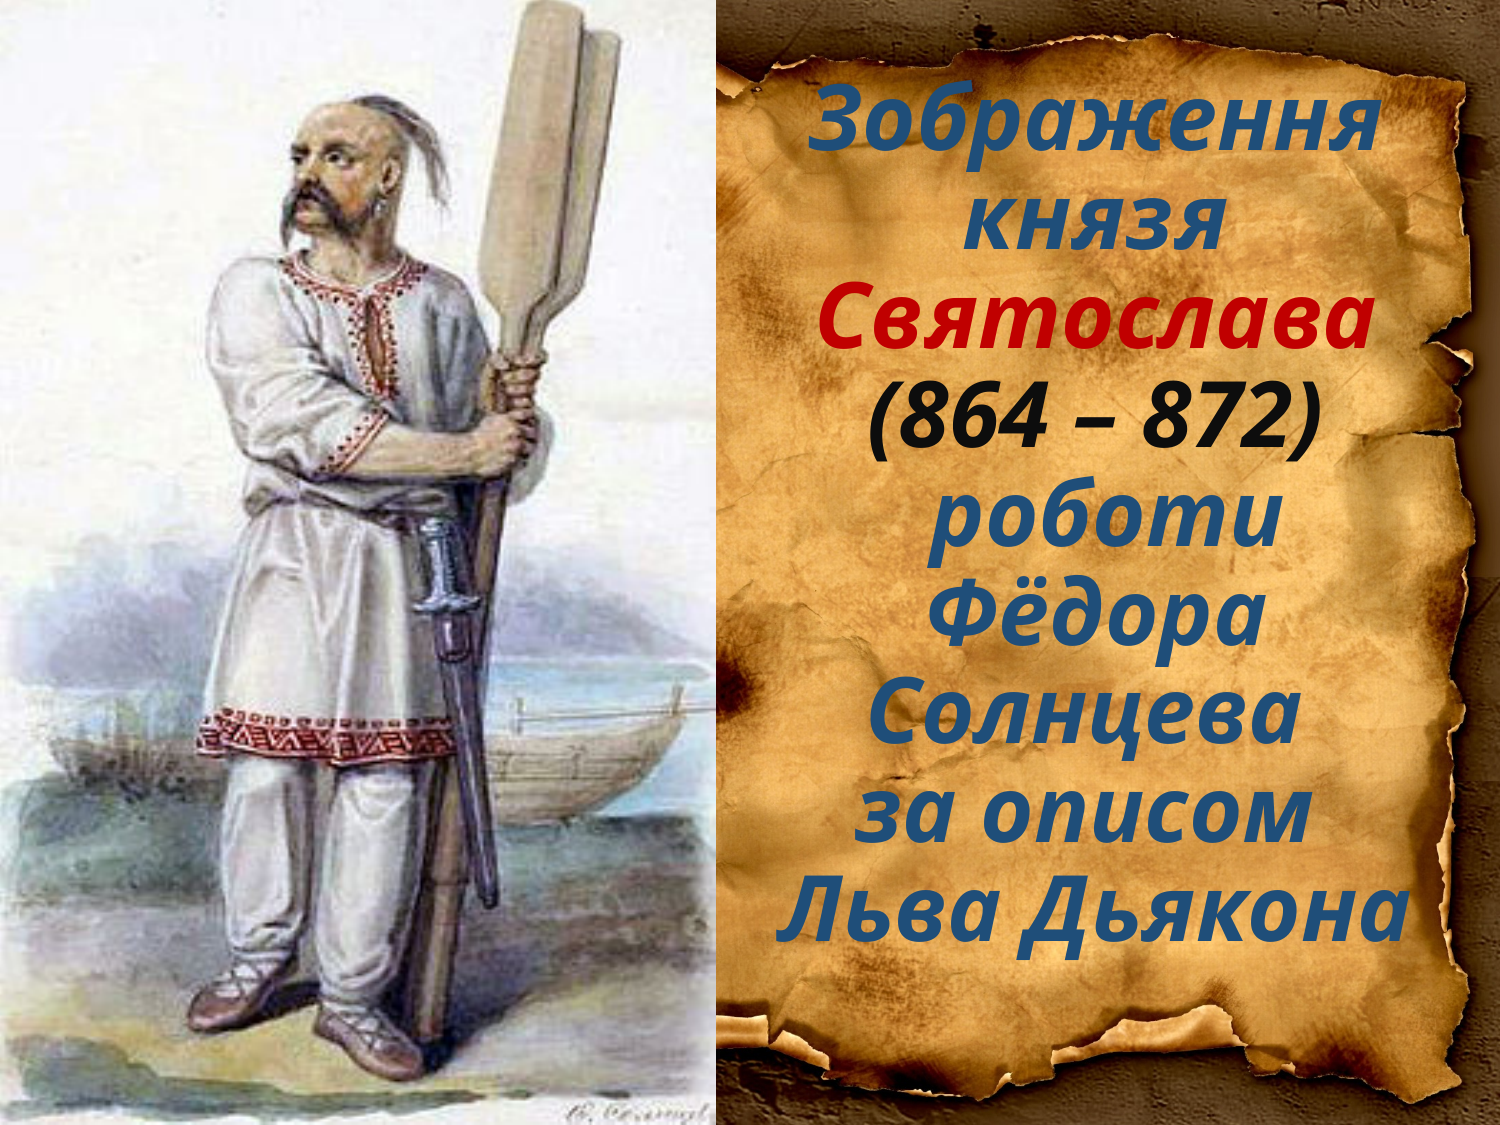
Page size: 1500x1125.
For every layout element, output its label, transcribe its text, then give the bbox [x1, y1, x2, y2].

title Зображення князя Святослава (864 – 872) роботи Фёдора Солнцева за описом Льва Дьякона [725, 59, 1468, 1083]
picture [0, 0, 1500, 1125]
